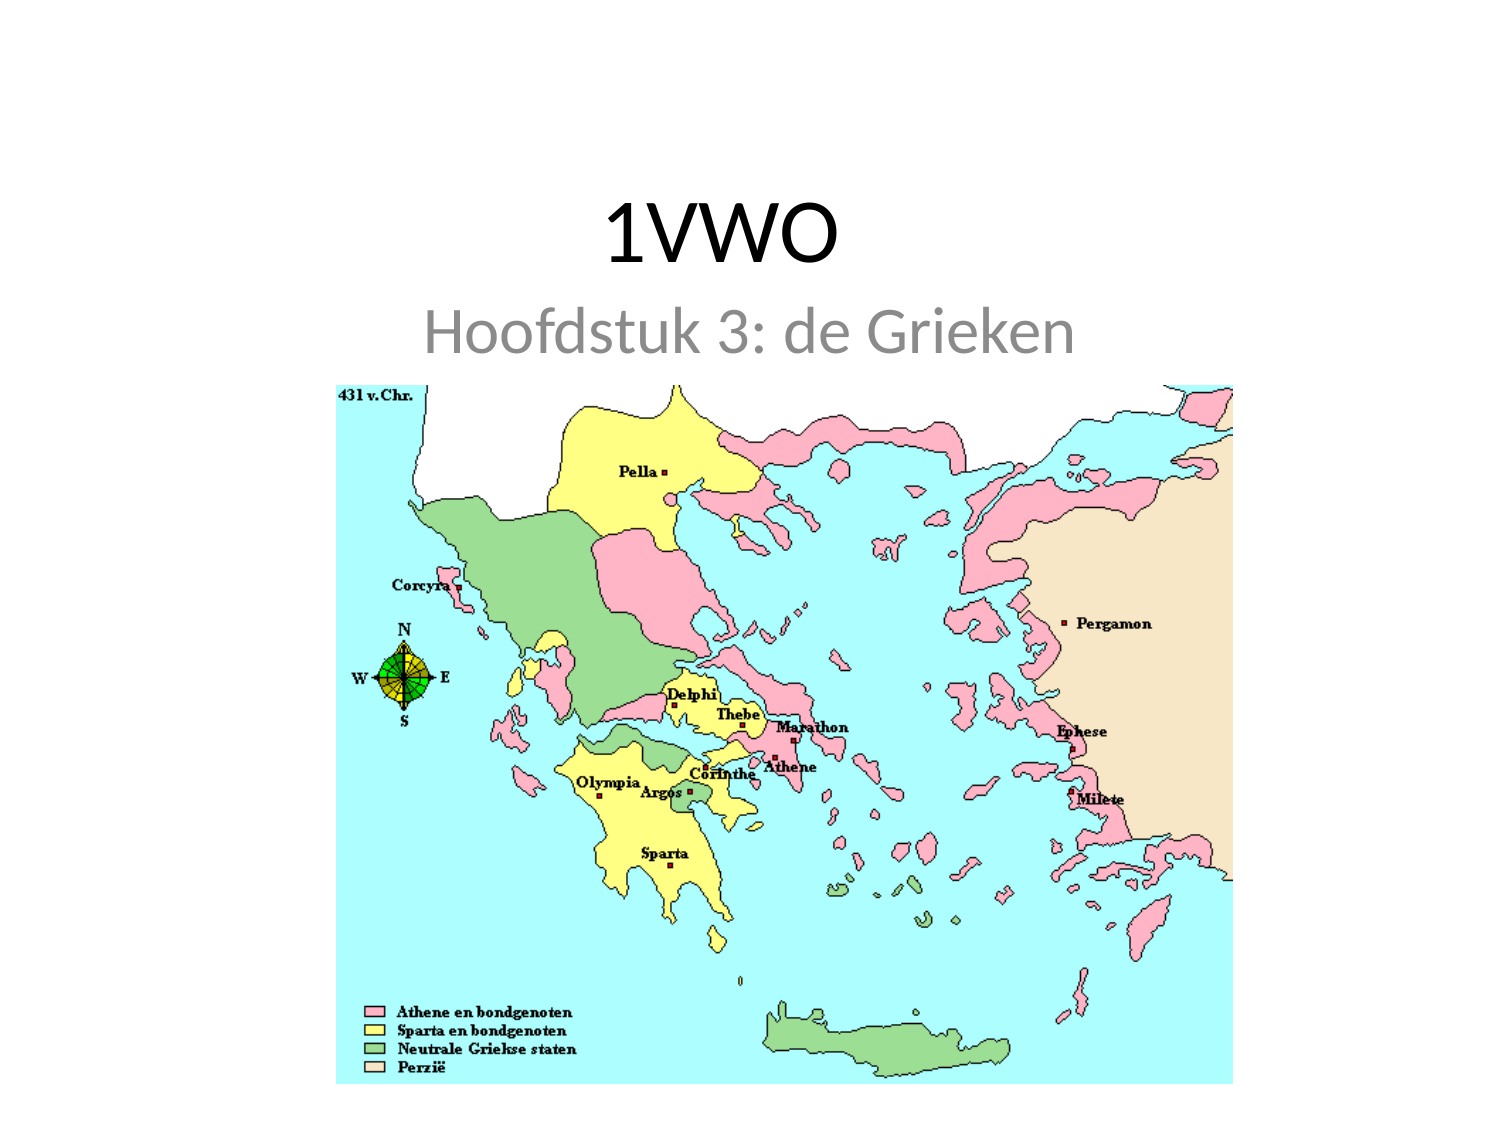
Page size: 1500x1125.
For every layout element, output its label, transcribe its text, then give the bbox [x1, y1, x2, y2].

title 1VWO [112, 125, 1388, 327]
subtitle Hoofdstuk 3: de Grieken [225, 278, 1275, 925]
picture [336, 385, 1233, 1084]
